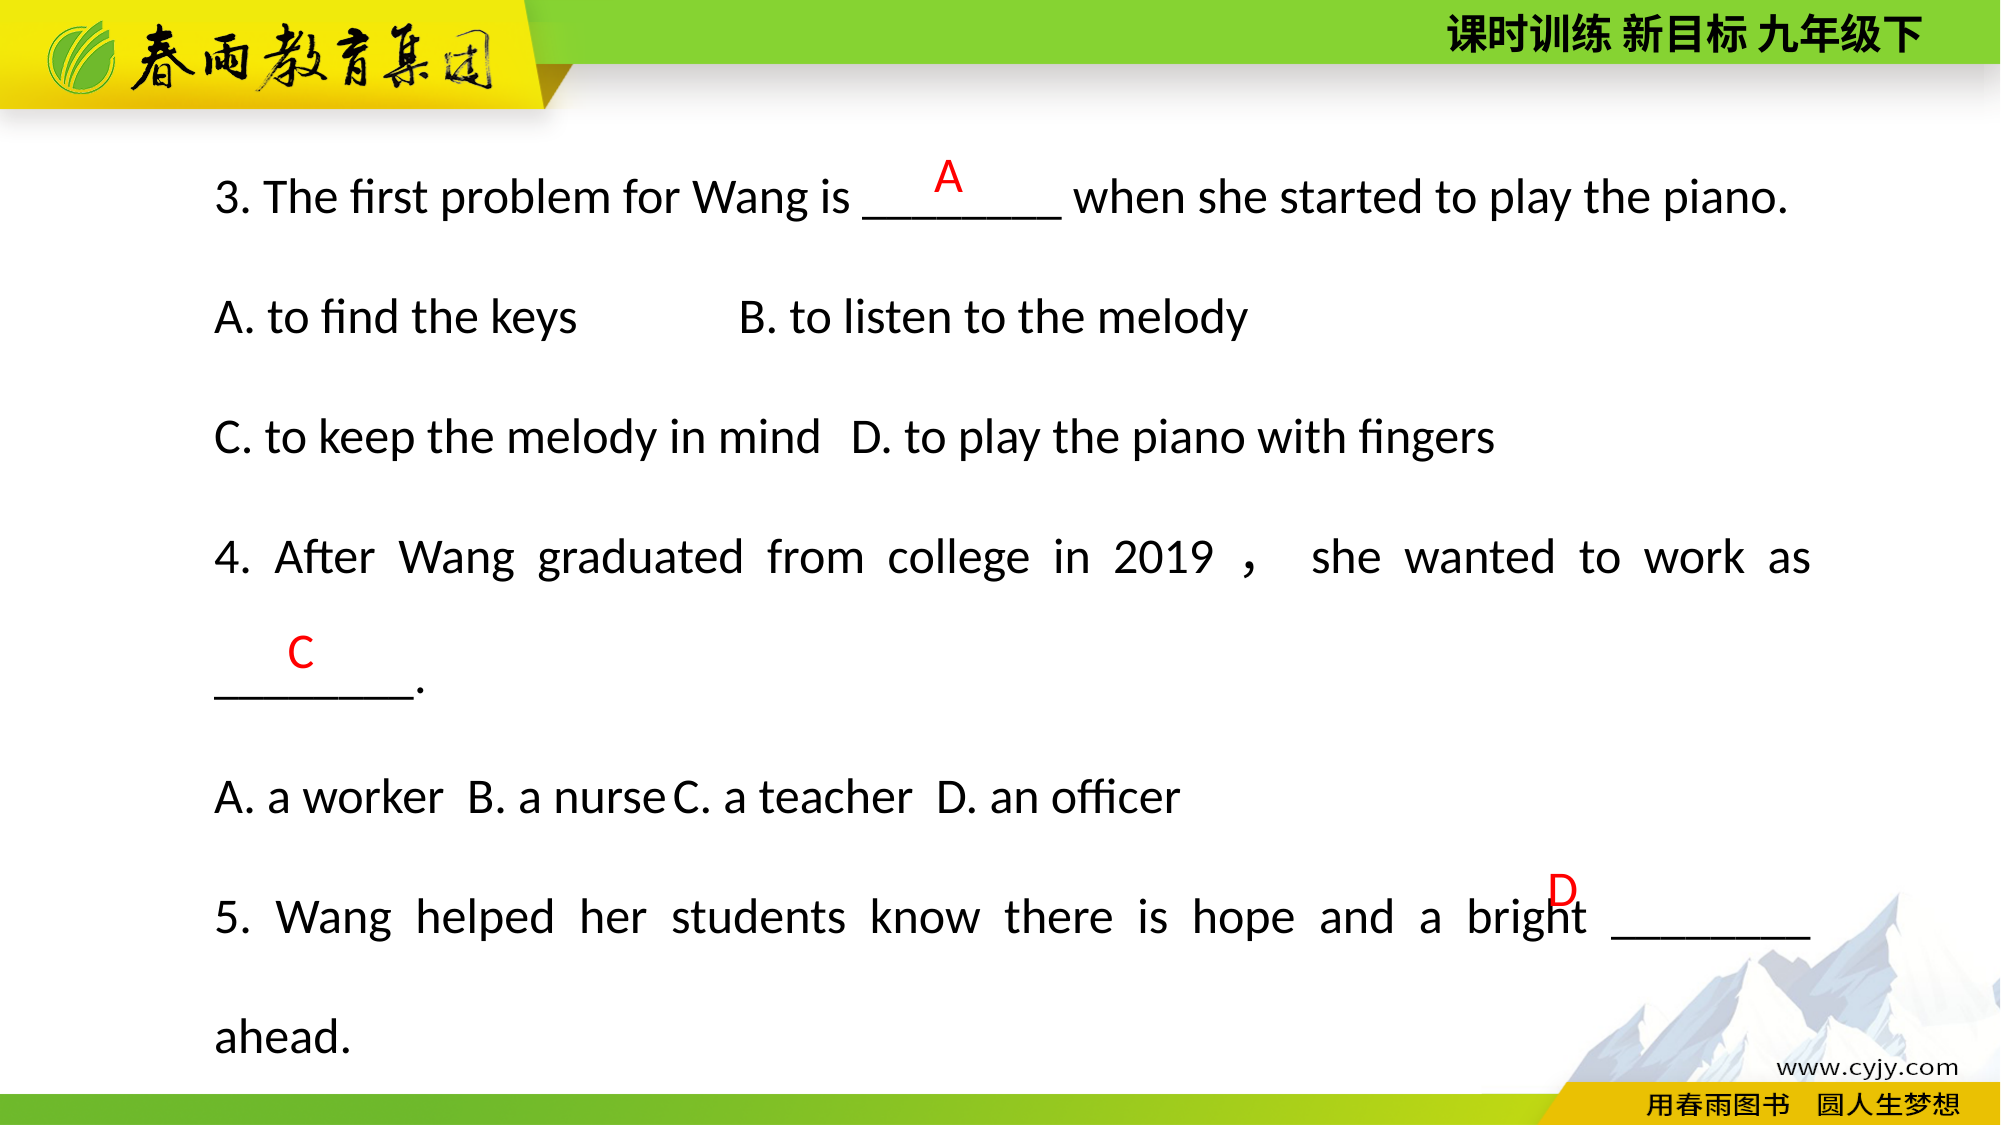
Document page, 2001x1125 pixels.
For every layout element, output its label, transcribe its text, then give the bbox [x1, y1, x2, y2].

text_box A [919, 134, 979, 210]
text_box 3. The first problem for Wang is ________ when she started to play the piano. A. to find the keys B. to listen to the melody C. to keep the melody in mind D. to play the piano with fingers 4. After Wang graduated from college in 2019，she wanted to work as ________. A. a worker B. a nurse C. a teacher D. an officer 5. Wang helped her students know there is hope and a bright ________ ahead. A. job B. sun C. road D. future [199, 96, 1827, 1125]
text_box D [1532, 849, 1594, 924]
picture [0, 0, 2001, 1125]
text_box C [272, 611, 330, 686]
